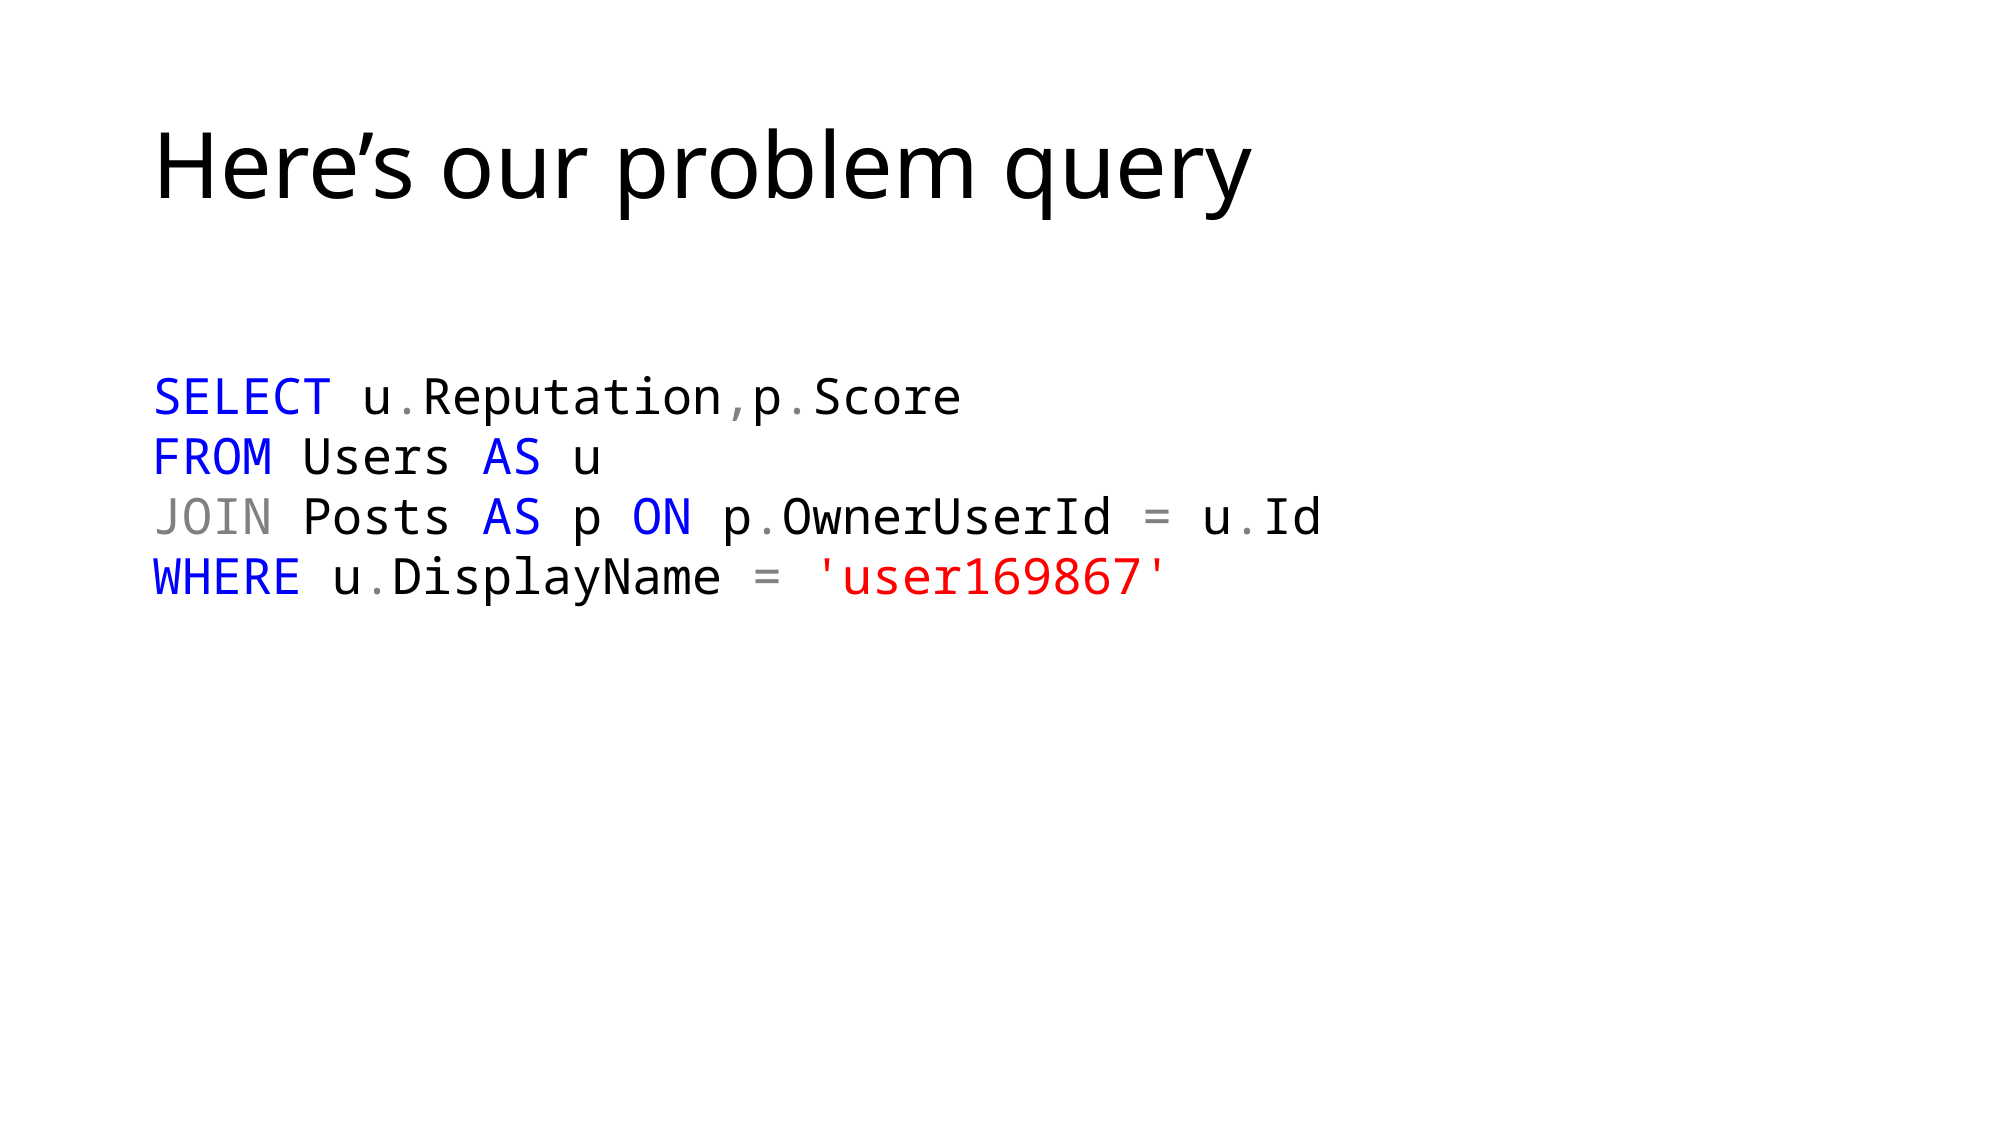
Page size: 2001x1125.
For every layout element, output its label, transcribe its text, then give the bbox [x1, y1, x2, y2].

title Here’s our problem query [137, 59, 1863, 278]
text_box SELECT u.Reputation,p.Score FROM Users AS u JOIN Posts AS p ON p.OwnerUserId = u.Id WHERE u.DisplayName = 'user169867' [137, 357, 1537, 658]
